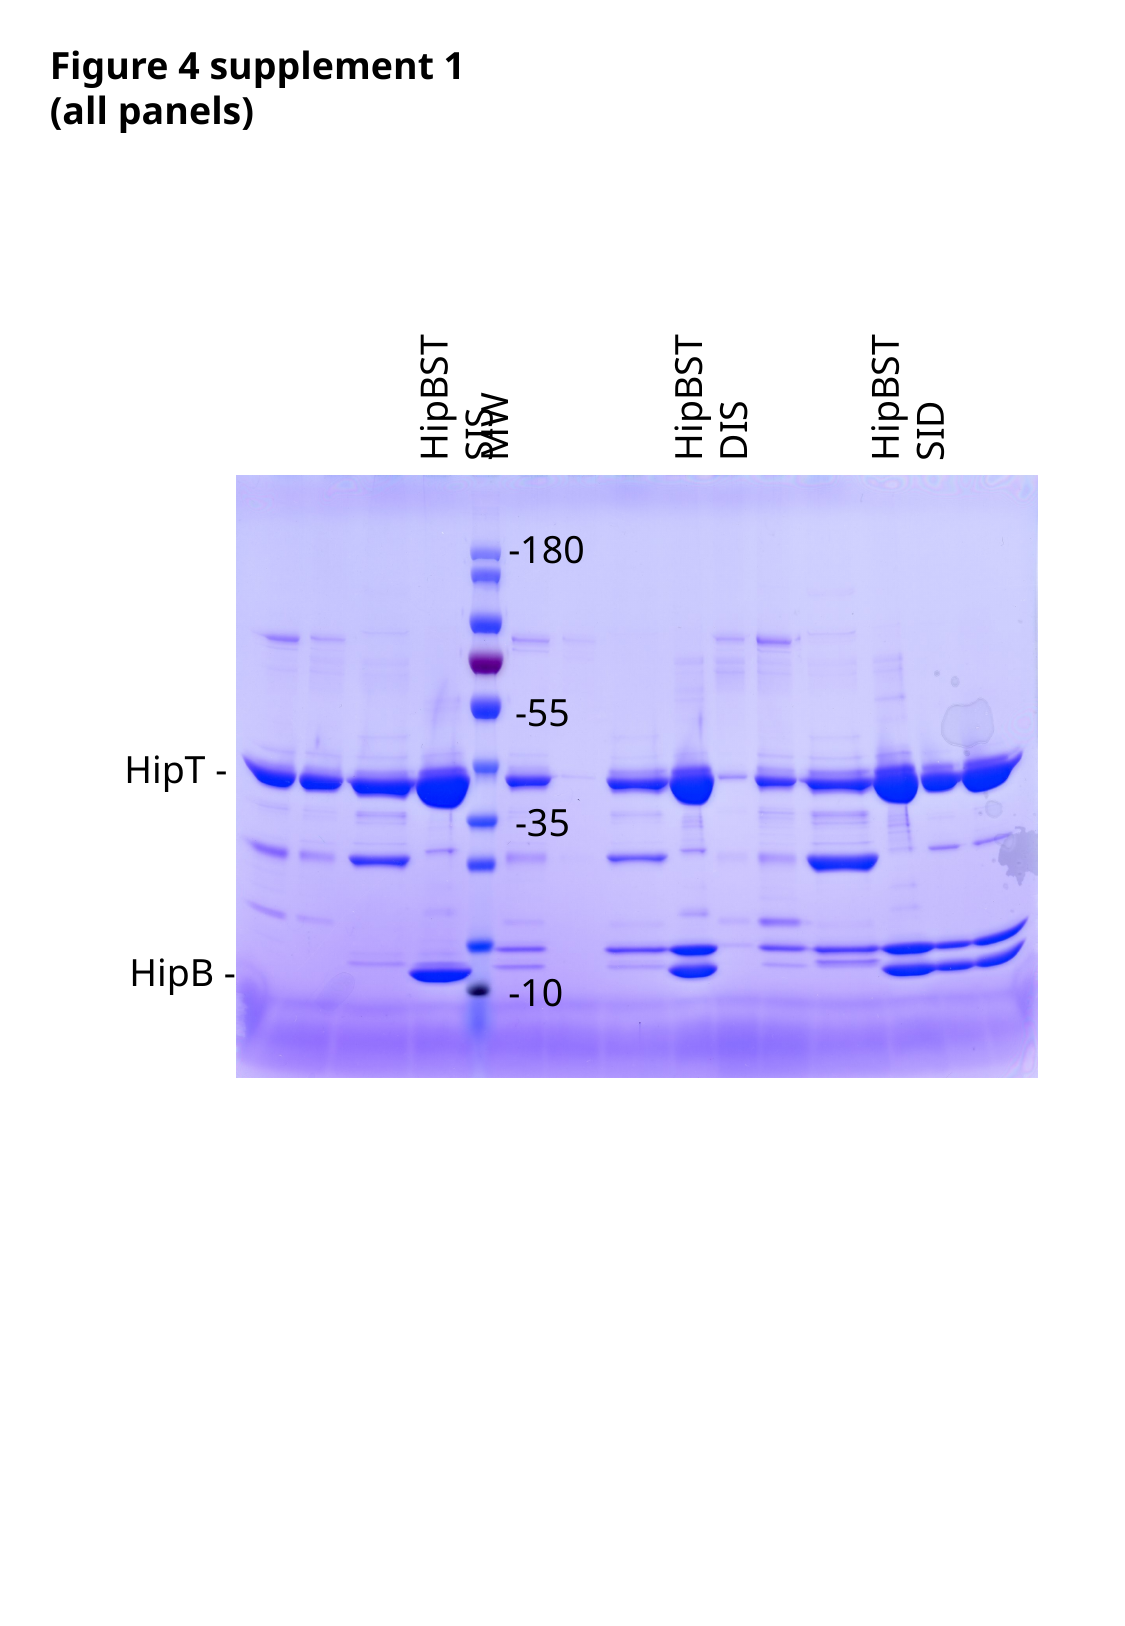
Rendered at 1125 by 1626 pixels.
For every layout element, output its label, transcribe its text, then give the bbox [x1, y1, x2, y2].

picture [236, 475, 1038, 1078]
text_box Figure 4 supplement 1 (all panels) [35, 34, 598, 140]
text_box MW [463, 263, 523, 475]
text_box HipBST SIS [402, 263, 463, 475]
text_box HipBST SID [853, 263, 959, 475]
text_box HipB - [114, 941, 236, 1002]
text_box HipBST DIS [657, 263, 762, 475]
text_box HipT - [109, 738, 236, 799]
